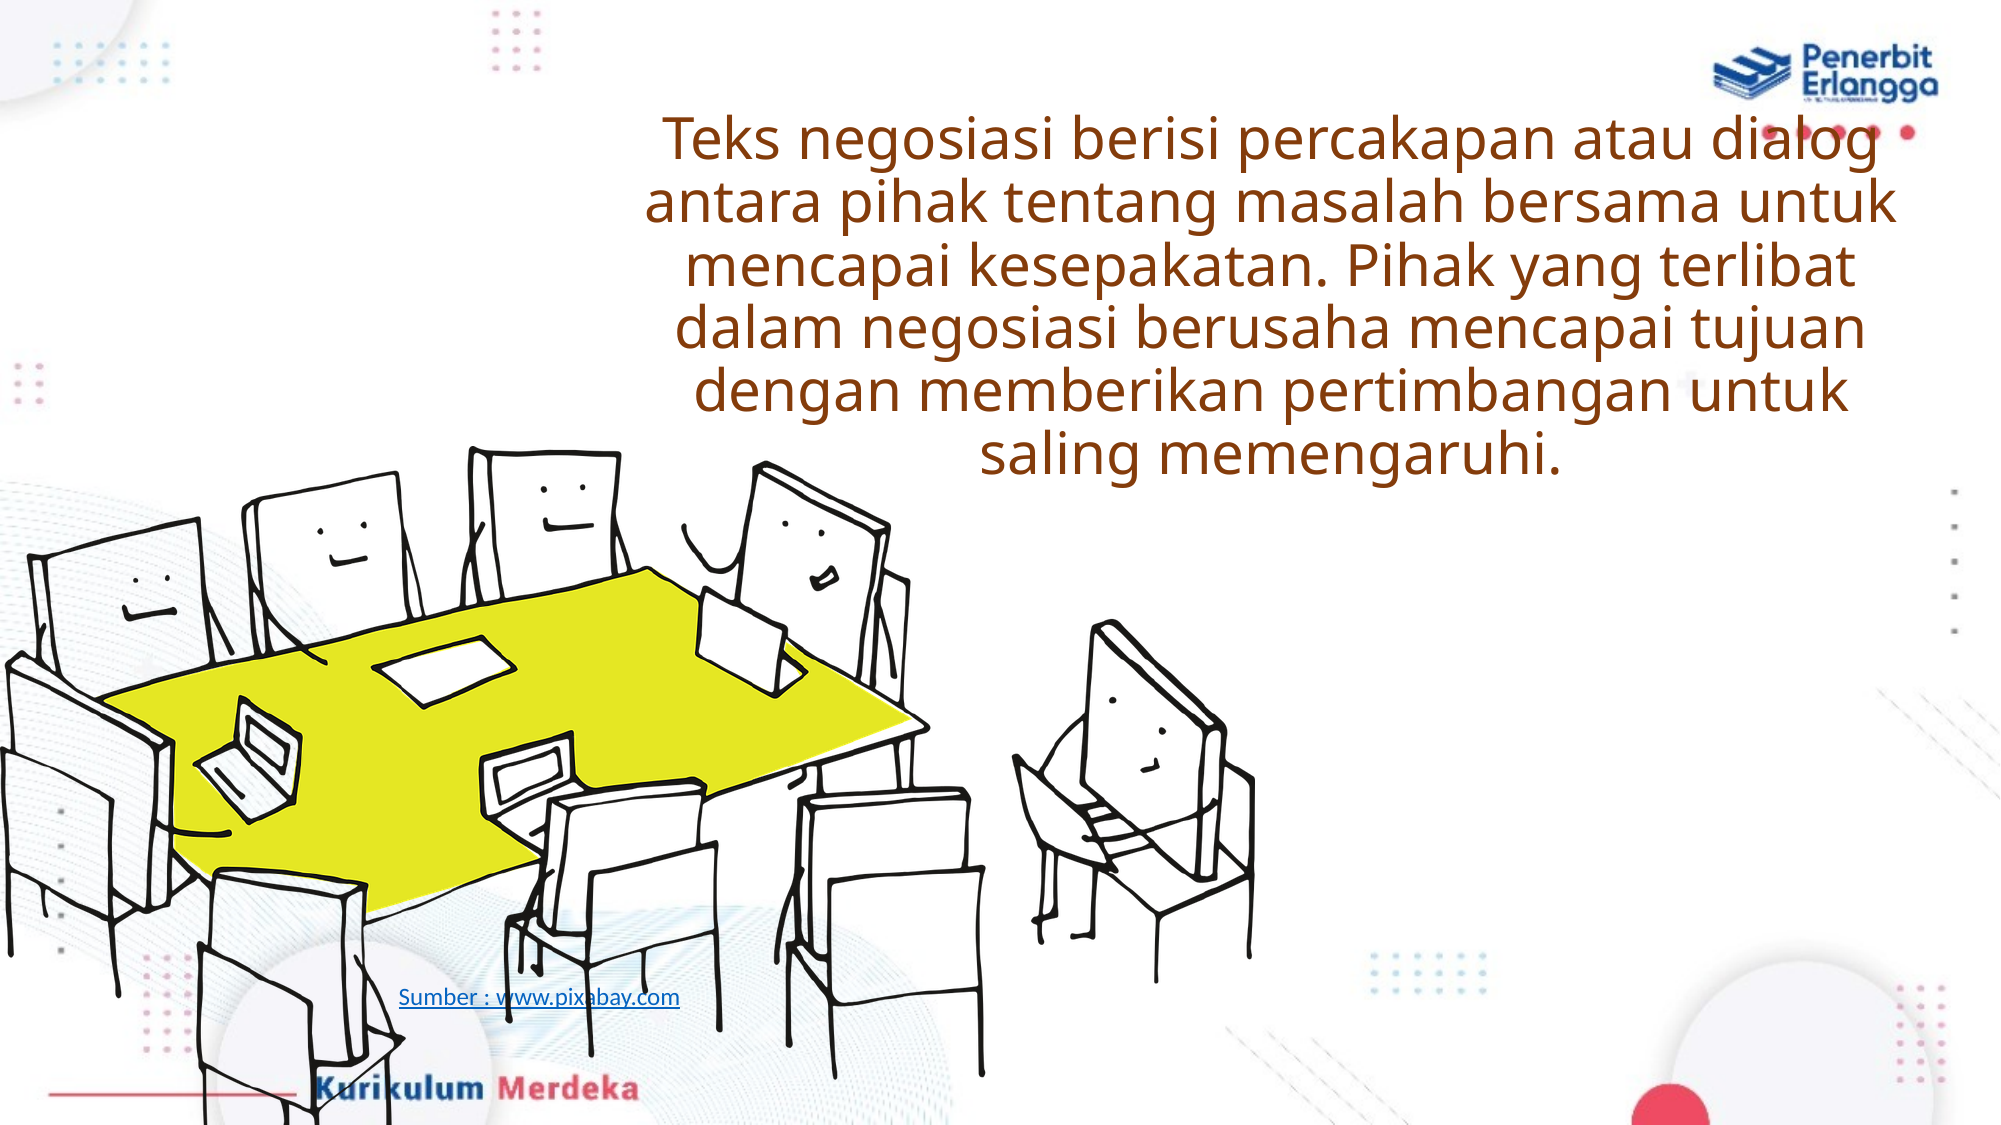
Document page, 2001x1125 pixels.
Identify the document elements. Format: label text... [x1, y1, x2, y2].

title Teks negosiasi berisi percakapan atau dialog antara pihak tentang masalah bersama untuk mencapai kesepakatan. Pihak yang terlibat dalam negosiasi berusaha mencapai tujuan dengan memberikan pertimbangan untuk saling memengaruhi. [593, 34, 1949, 563]
picture [0, 0, 2001, 1125]
